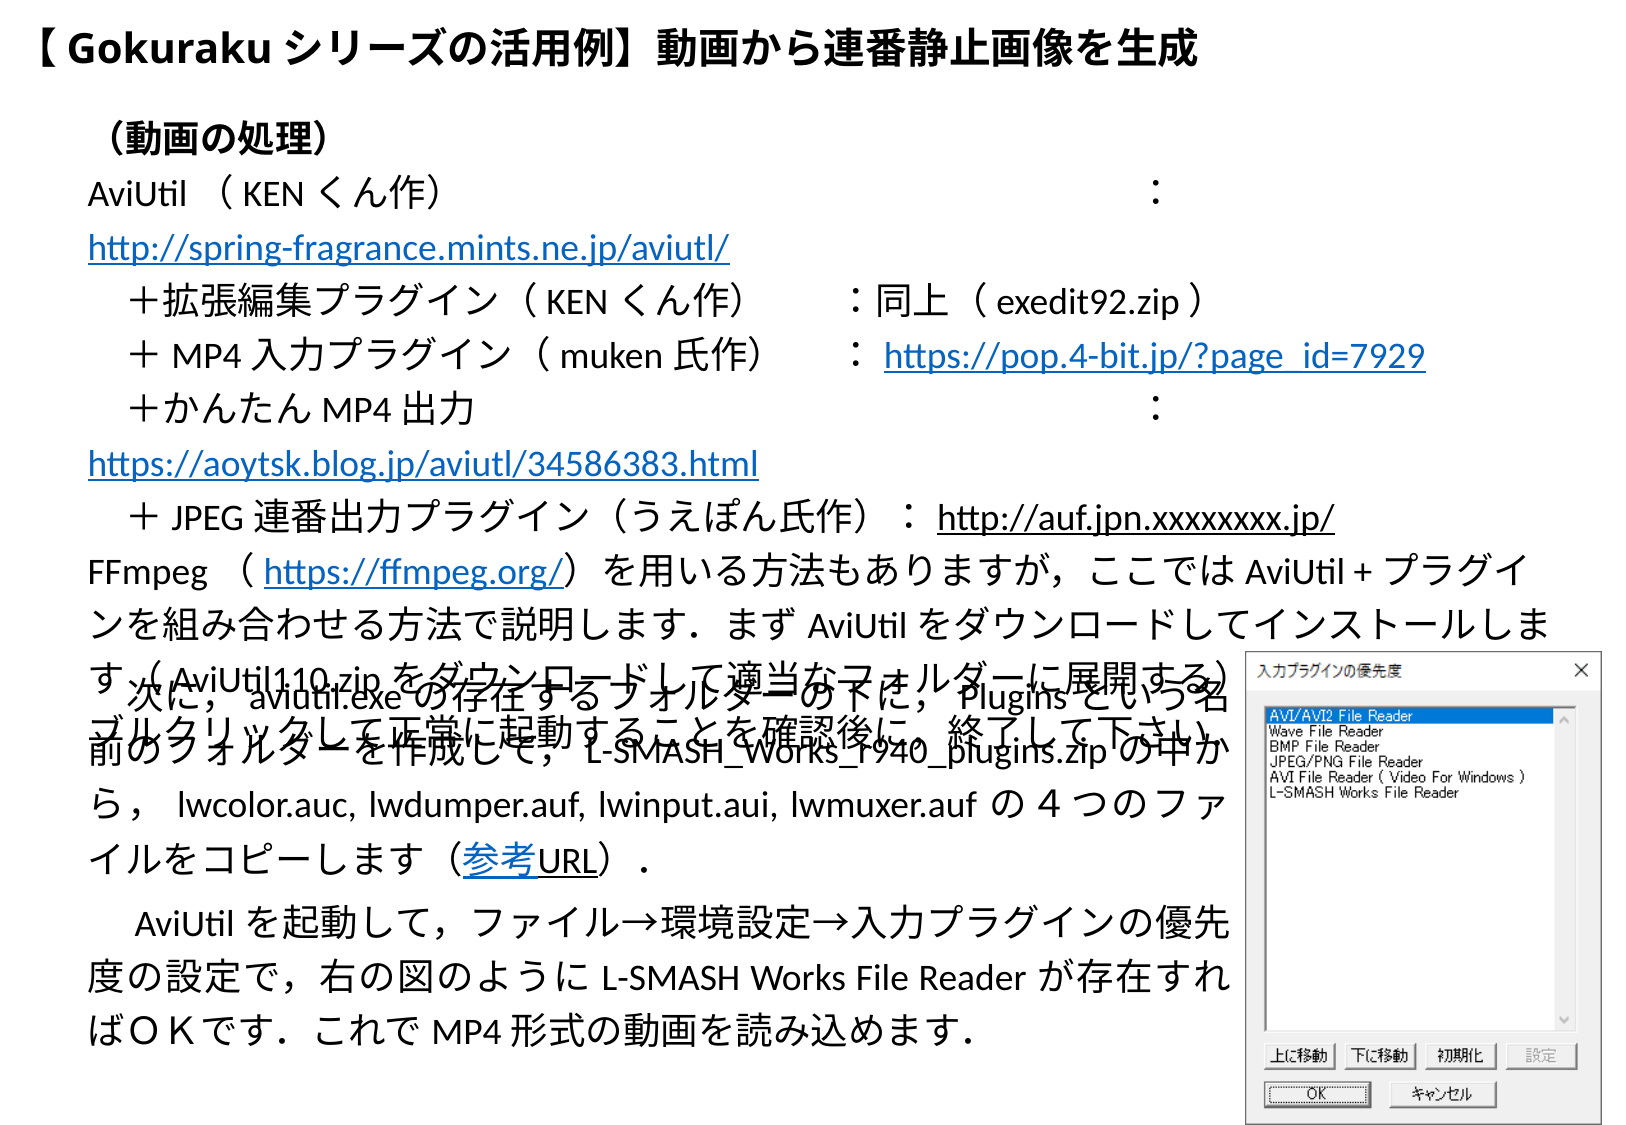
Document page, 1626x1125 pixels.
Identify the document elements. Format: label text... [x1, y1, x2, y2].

title 【Gokurakuシリーズの活用例】動画から連番静止画像を生成 [0, 0, 1625, 101]
picture [1245, 651, 1602, 1125]
text_box 次に，aviutil.exeの存在するフォルダーの下に，Pluginsという名前のフォルダーを作成して，L-SMASH_Works_r940_plugins.zipの中から，lwcolor.auc, lwdumper.auf, lwinput.aui, lwmuxer.aufの４つのファイルをコピーします（参考URL）． AviUtilを起動して，ファイル→環境設定→入力プラグインの優先度の設定で，右の図のようにL-SMASH Works File Readerが存在すればＯＫです．これでMP4形式の動画を読み込めます． [72, 655, 1245, 1060]
text_box （動画の処理） AviUtil（KENくん作） ：http://spring-fragrance.mints.ne.jp/aviutl/ ＋拡張編集プラグイン（KENくん作） ：同上（exedit92.zip） ＋MP4入力プラグイン（muken氏作） ：https://pop.4-bit.jp/?page_id=7929 ＋かんたんMP4出力 ：https://aoytsk.blog.jp/aviutl/34586383.html ＋JPEG連番出力プラグイン（うえぽん氏作）：http://auf.jpn.xxxxxxxx.jp/ FFmpeg（https://ffmpeg.org/）を用いる方法もありますが，ここではAviUtil +プラグインを組み合わせる方法で説明します．まずAviUtilをダウンロードしてインストールします（AviUtil110.zipをダウンロードして適当なフォルダーに展開する）．aviutil.exeをダブルクリックして正常に起動することを確認後に，終了して下さい． [72, 98, 1578, 655]
